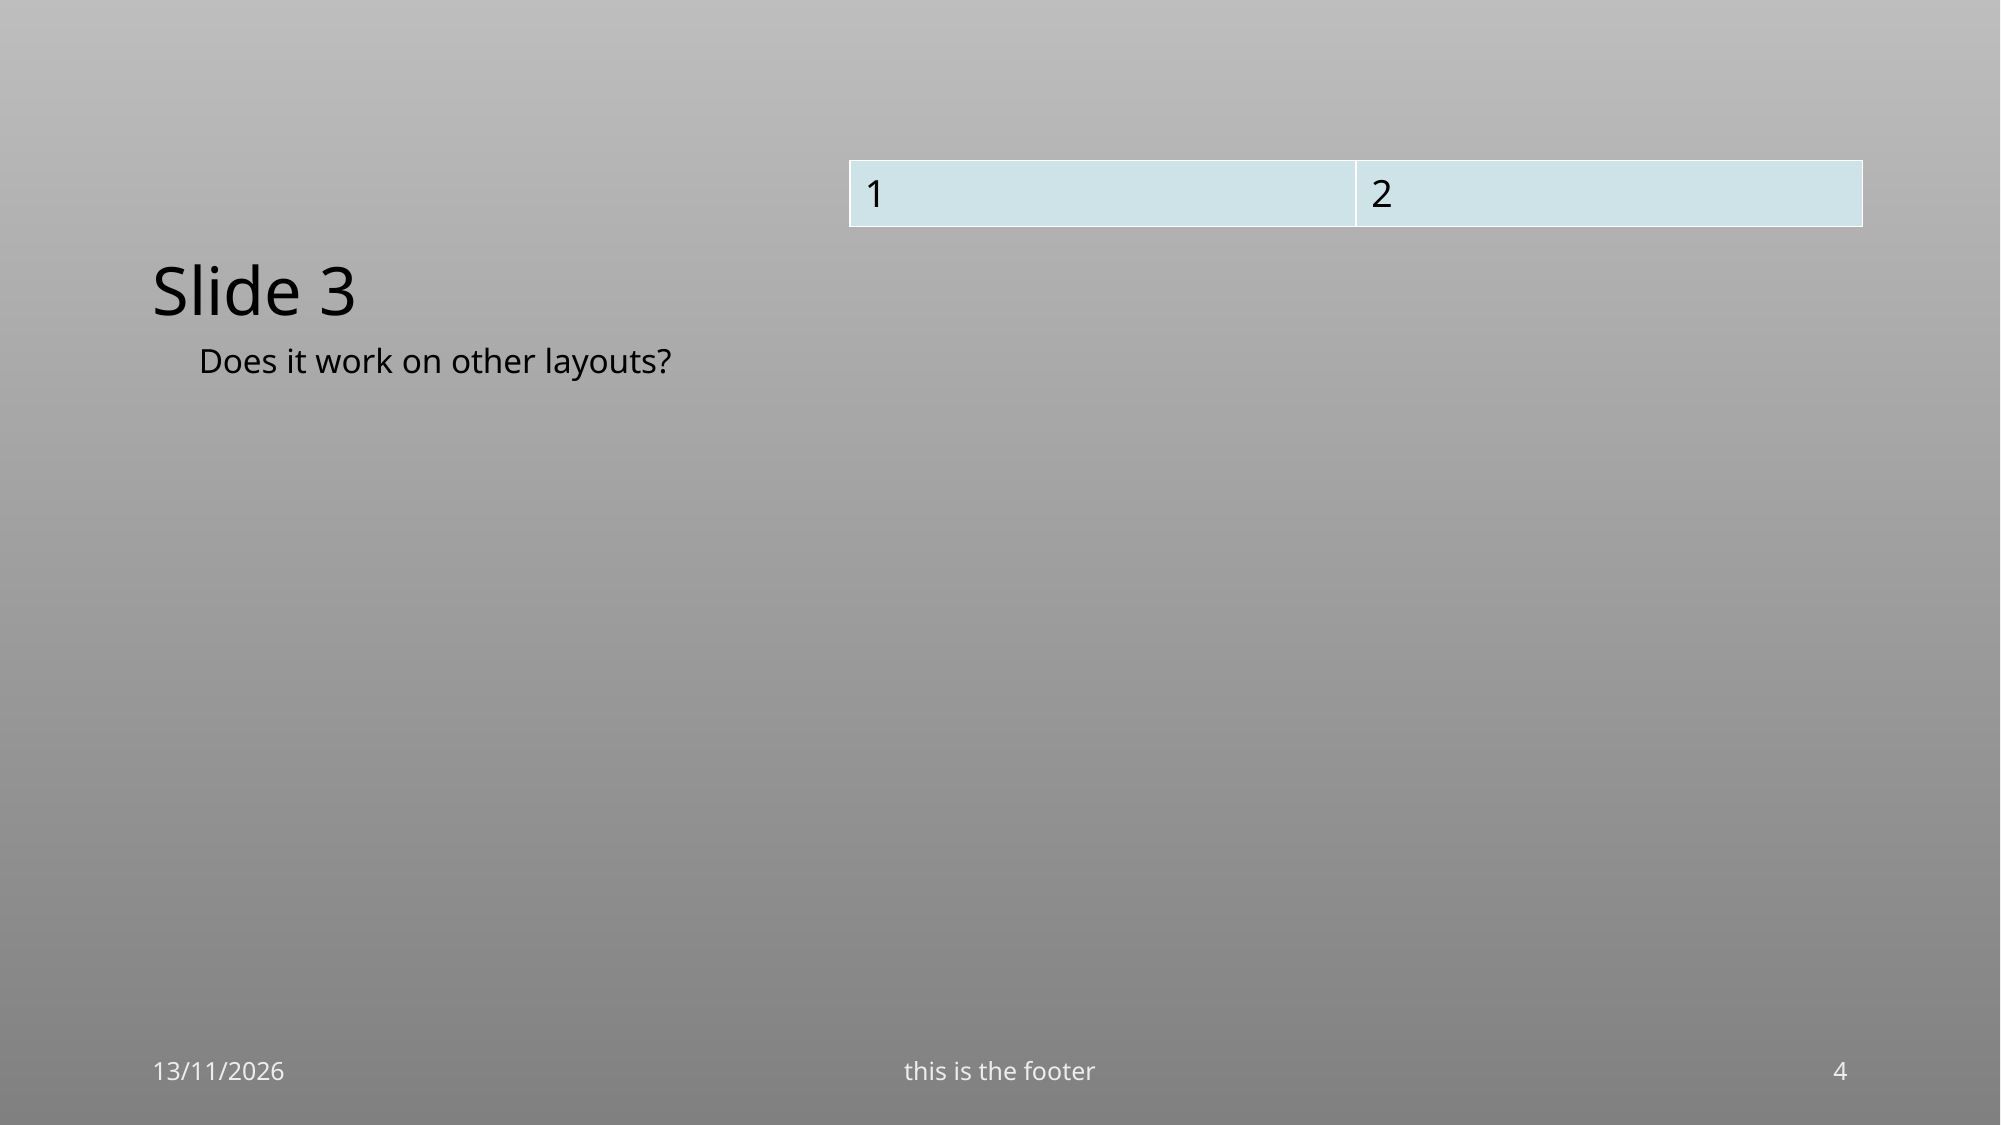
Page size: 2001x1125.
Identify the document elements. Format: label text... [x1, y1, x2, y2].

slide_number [137, 1042, 588, 1103]
picture [0, 0, 2001, 1125]
footer this is the footer [662, 1042, 1338, 1103]
table_header 2 [1357, 161, 1862, 226]
slide_number ‹#› [1412, 1042, 1863, 1103]
list Does it work on other layouts? [183, 337, 783, 963]
title Slide 3 [137, 75, 783, 338]
table_header 1 [851, 161, 1355, 226]
